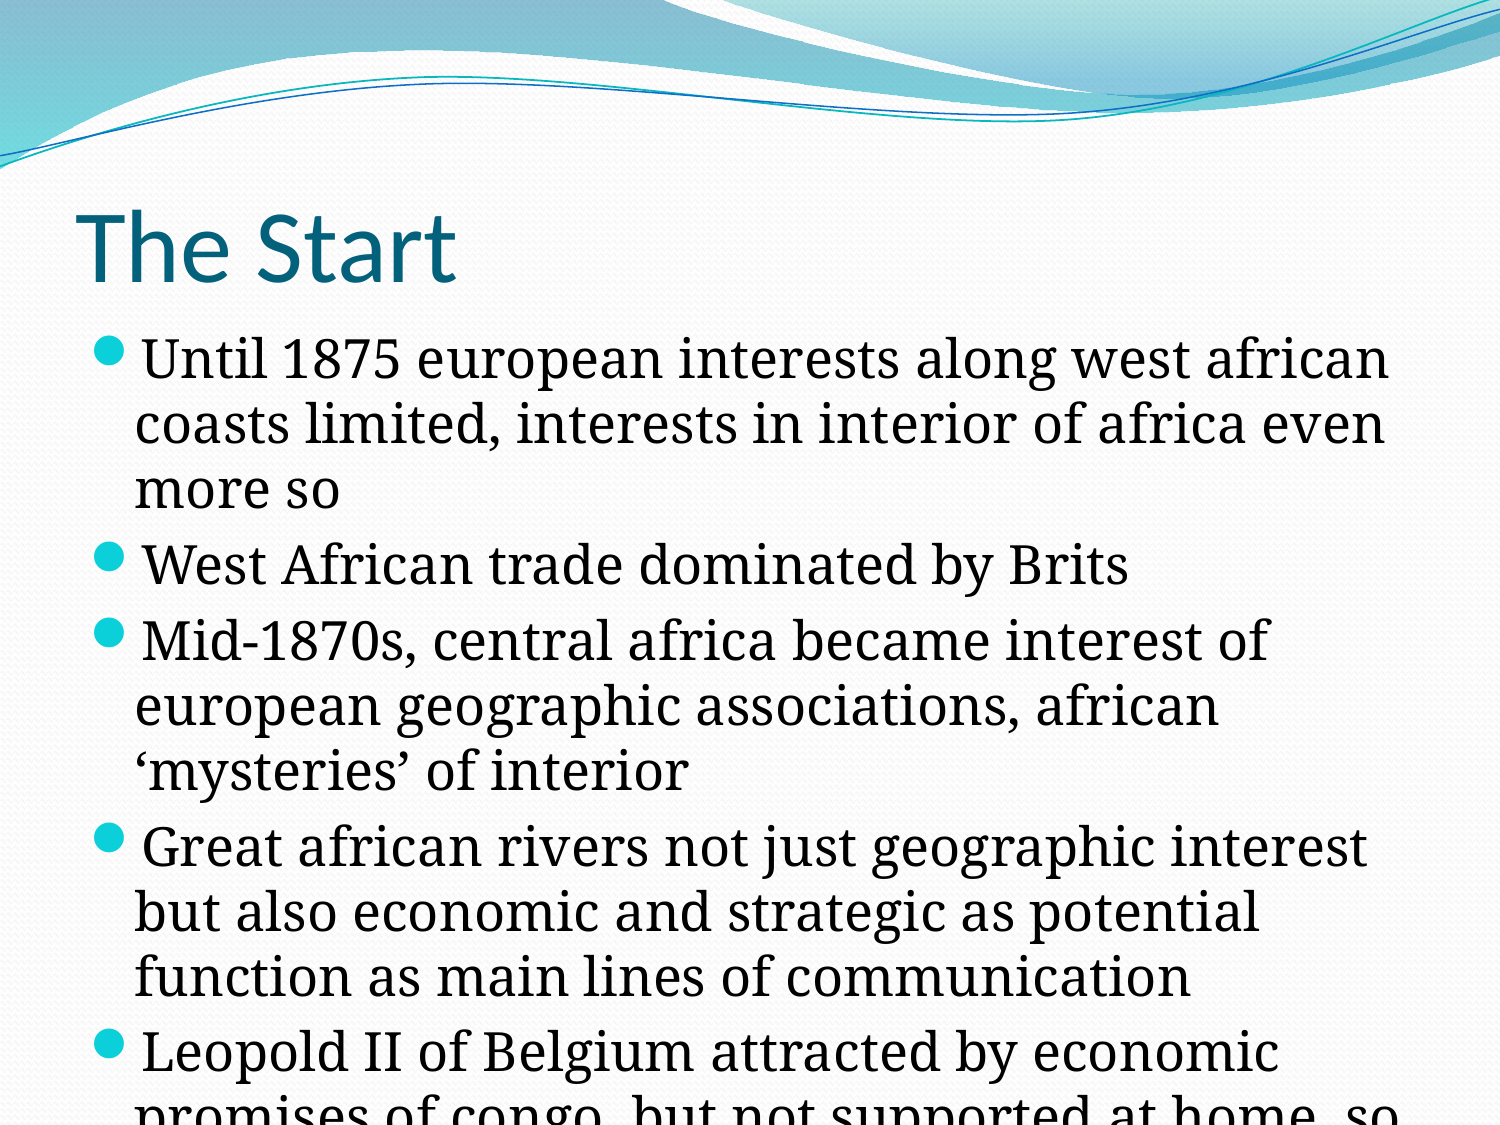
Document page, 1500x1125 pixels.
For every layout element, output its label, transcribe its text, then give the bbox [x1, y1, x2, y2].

list Until 1875 european interests along west african coasts limited, interests in interior of africa even more so West African trade dominated by Brits Mid-1870s, central africa became interest of european geographic associations, african ‘mysteries’ of interior Great african rivers not just geographic interest but also economic and strategic as potential function as main lines of communication Leopold II of Belgium attracted by economic promises of congo, but not supported at home, so acted alone [75, 317, 1425, 1038]
title The Start [75, 115, 1425, 303]
